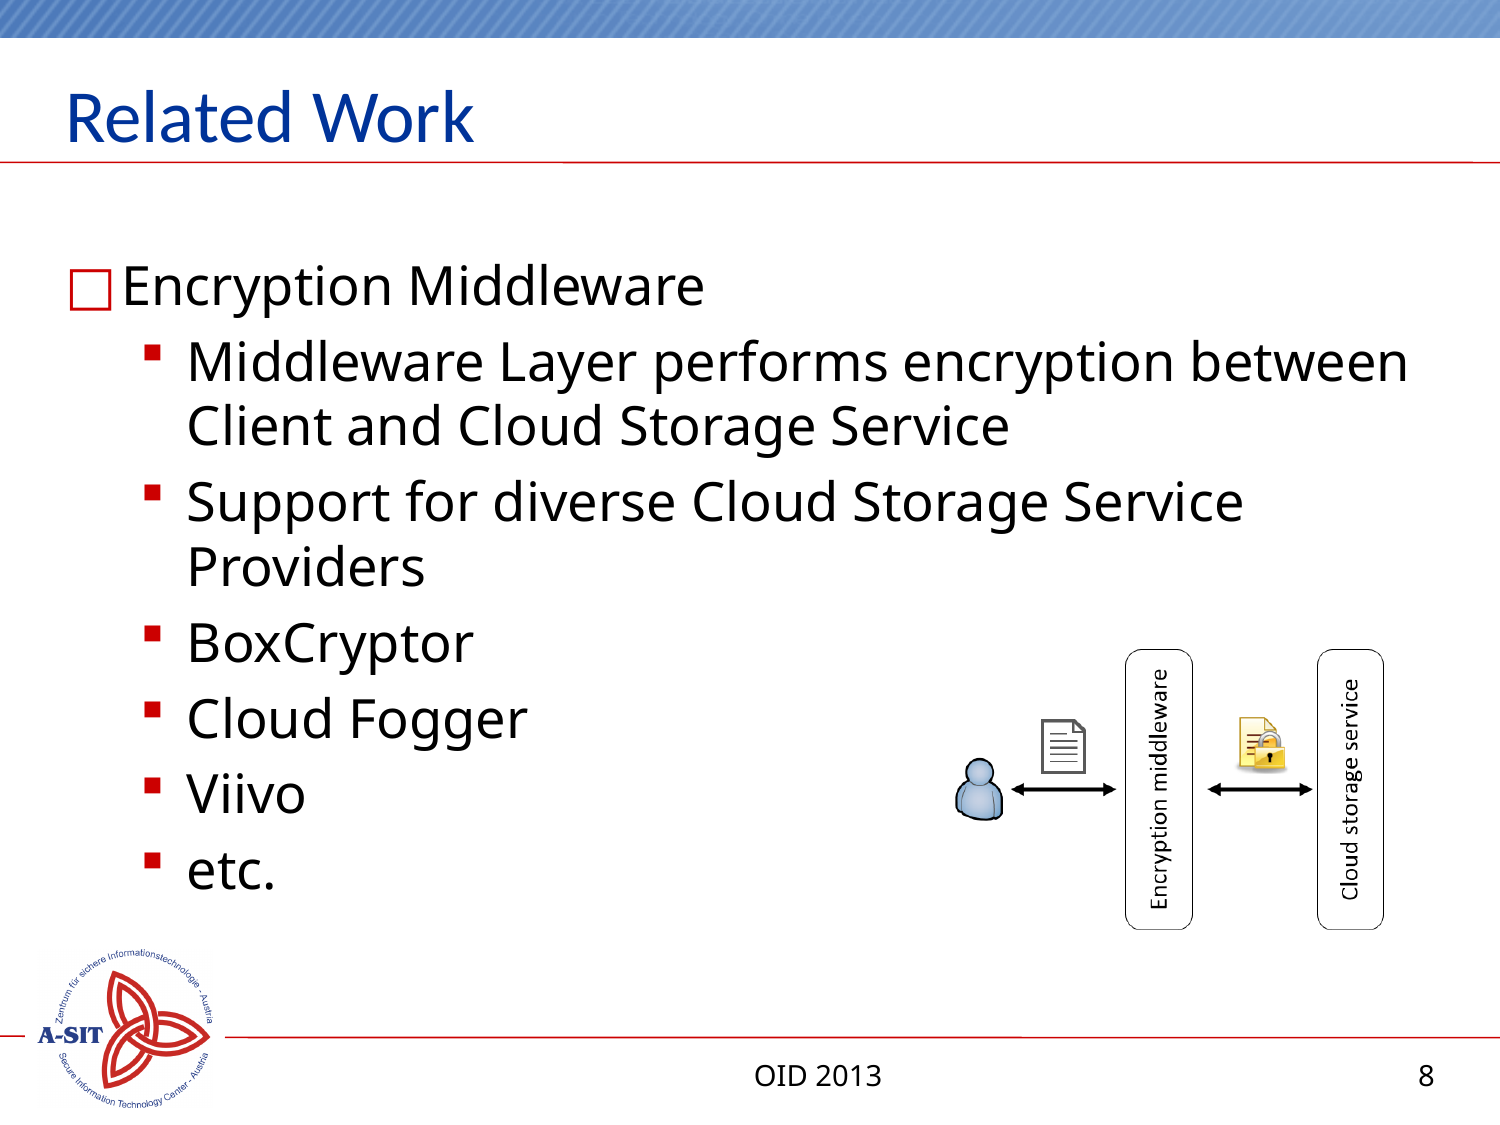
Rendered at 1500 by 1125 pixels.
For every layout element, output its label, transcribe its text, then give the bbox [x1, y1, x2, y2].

picture [938, 633, 1394, 941]
footer OID 2013 [225, 1050, 1340, 1125]
picture [37, 949, 213, 1108]
title Related Work [50, 50, 1450, 175]
list Encryption Middleware Middleware Layer performs encryption between Client and Cloud Storage Service Support for diverse Cloud Storage Service Providers BoxCryptor Cloud Fogger Viivo etc. [50, 243, 1450, 950]
slide_number 8 [1340, 1050, 1450, 1125]
picture [0, 0, 1500, 38]
